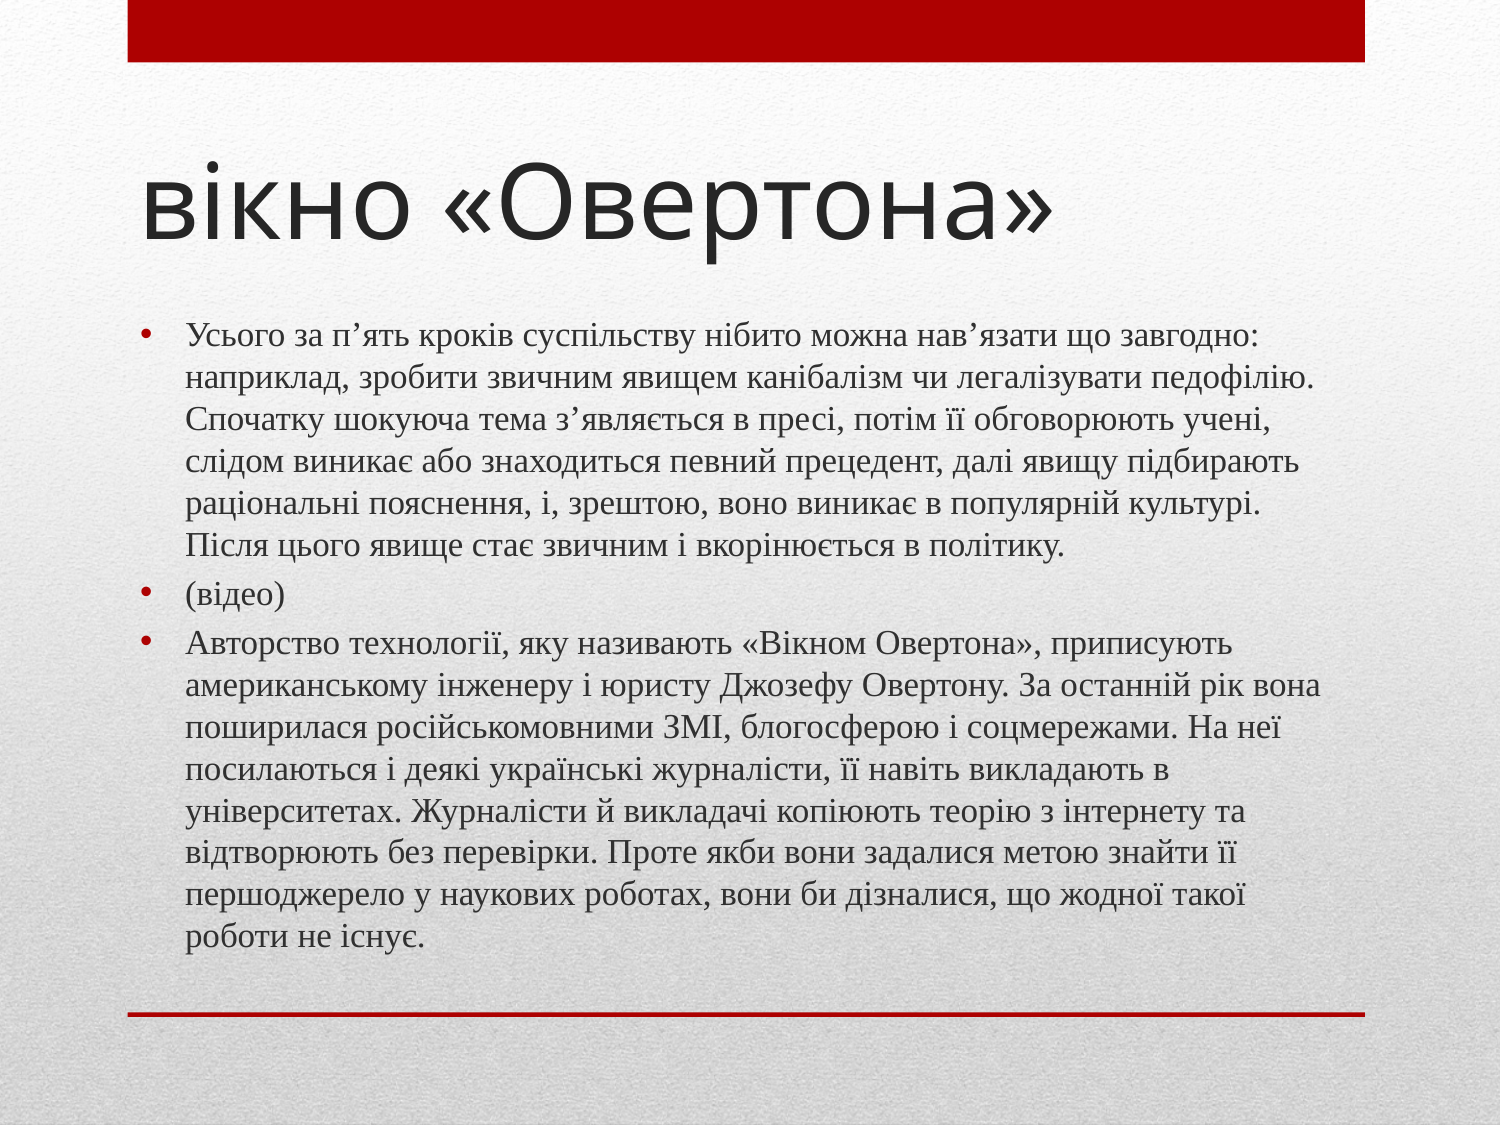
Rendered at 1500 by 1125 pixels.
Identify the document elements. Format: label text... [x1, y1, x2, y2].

title вікно «Овертона» [123, 125, 1237, 269]
list Усього за п’ять кроків суспільству нібито можна нав’язати що завгодно: наприклад, зробити звичним явищем канібалізм чи легалізувати педофілію. Спочатку шокуюча тема з’являється в пресі, потім її обговорюють учені, слідом виникає або знаходиться певний прецедент, далі явищу підбирають раціональні пояснення, і, зрештою, воно виникає в популярній культурі. Після цього явище стає звичним і вкорінюється в політику. (відео) Авторство технології, яку називають «Вікном Овертона», приписують американському інженеру і юристу Джозефу Овертону. За останній рік вона поширилася російськомовними ЗМІ, блогосферою і соцмережами. На неї посилаються і деякі українські журналісти, її навіть викладають в університетах. Журналісти й викладачі копіюють теорію з інтернету та відтворюють без перевірки. Проте якби вони задалися метою знайти її першоджерело у наукових роботах, вони би дізналися, що жодної такої роботи не існує. [125, 302, 1363, 965]
